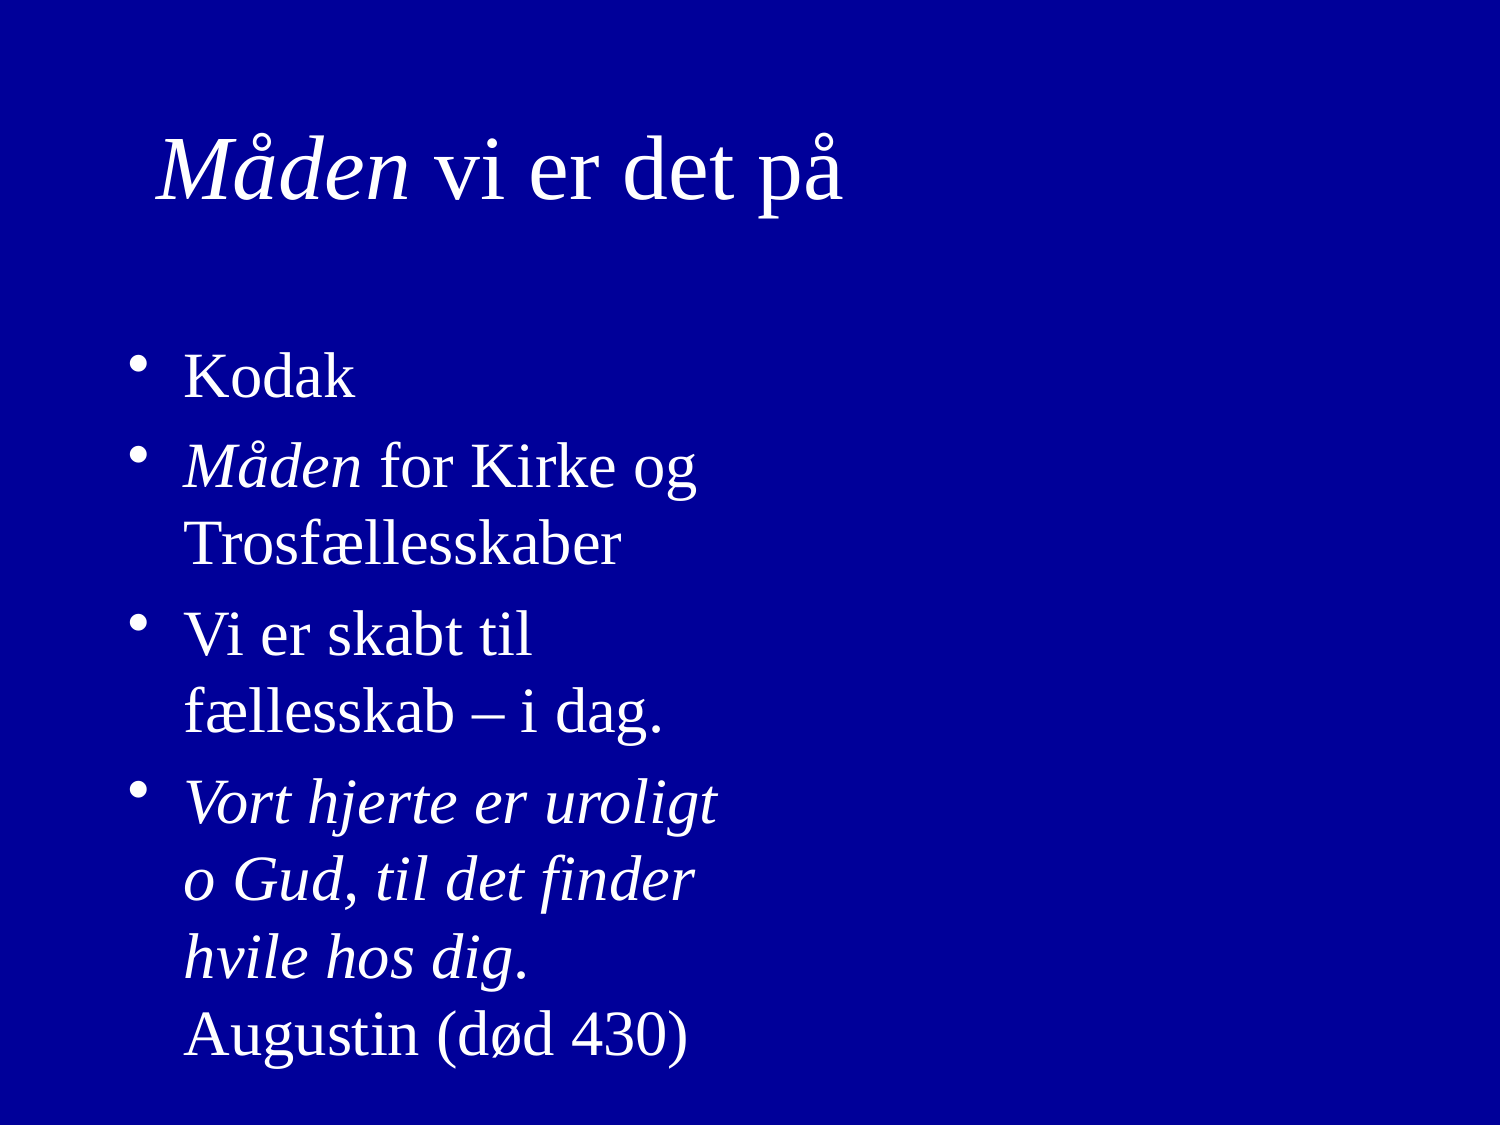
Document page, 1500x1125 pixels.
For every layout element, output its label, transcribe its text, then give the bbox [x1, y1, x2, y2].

list Kodak Måden for Kirke og Trosfællesskaber Vi er skabt til fællesskab – i dag. Vort hjerte er uroligt o Gud, til det finder hvile hos dig. Augustin (død 430) [112, 324, 738, 1000]
title Måden vi er det på [0, 99, 1025, 225]
